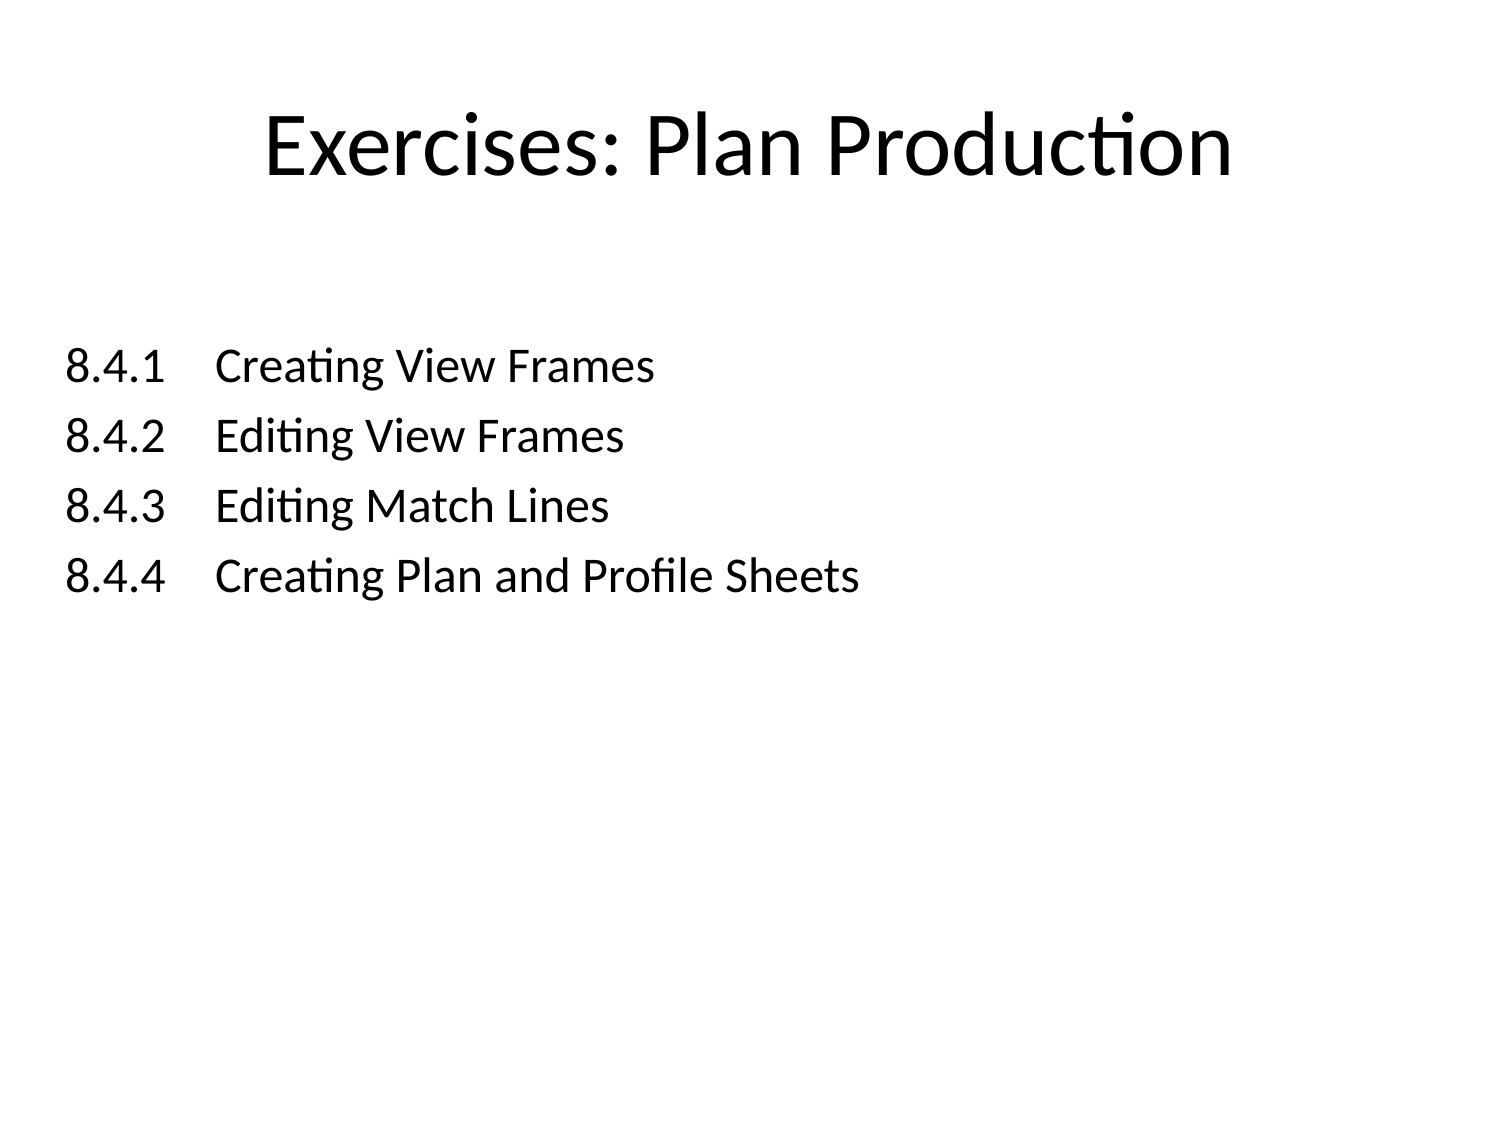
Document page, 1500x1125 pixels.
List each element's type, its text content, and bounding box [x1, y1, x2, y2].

list 8.4.1 Creating View Frames 8.4.2 Editing View Frames 8.4.3 Editing Match Lines 8.4.4 Creating Plan and Profile Sheets [50, 324, 1463, 1025]
title Exercises: Plan Production [75, 45, 1425, 233]
